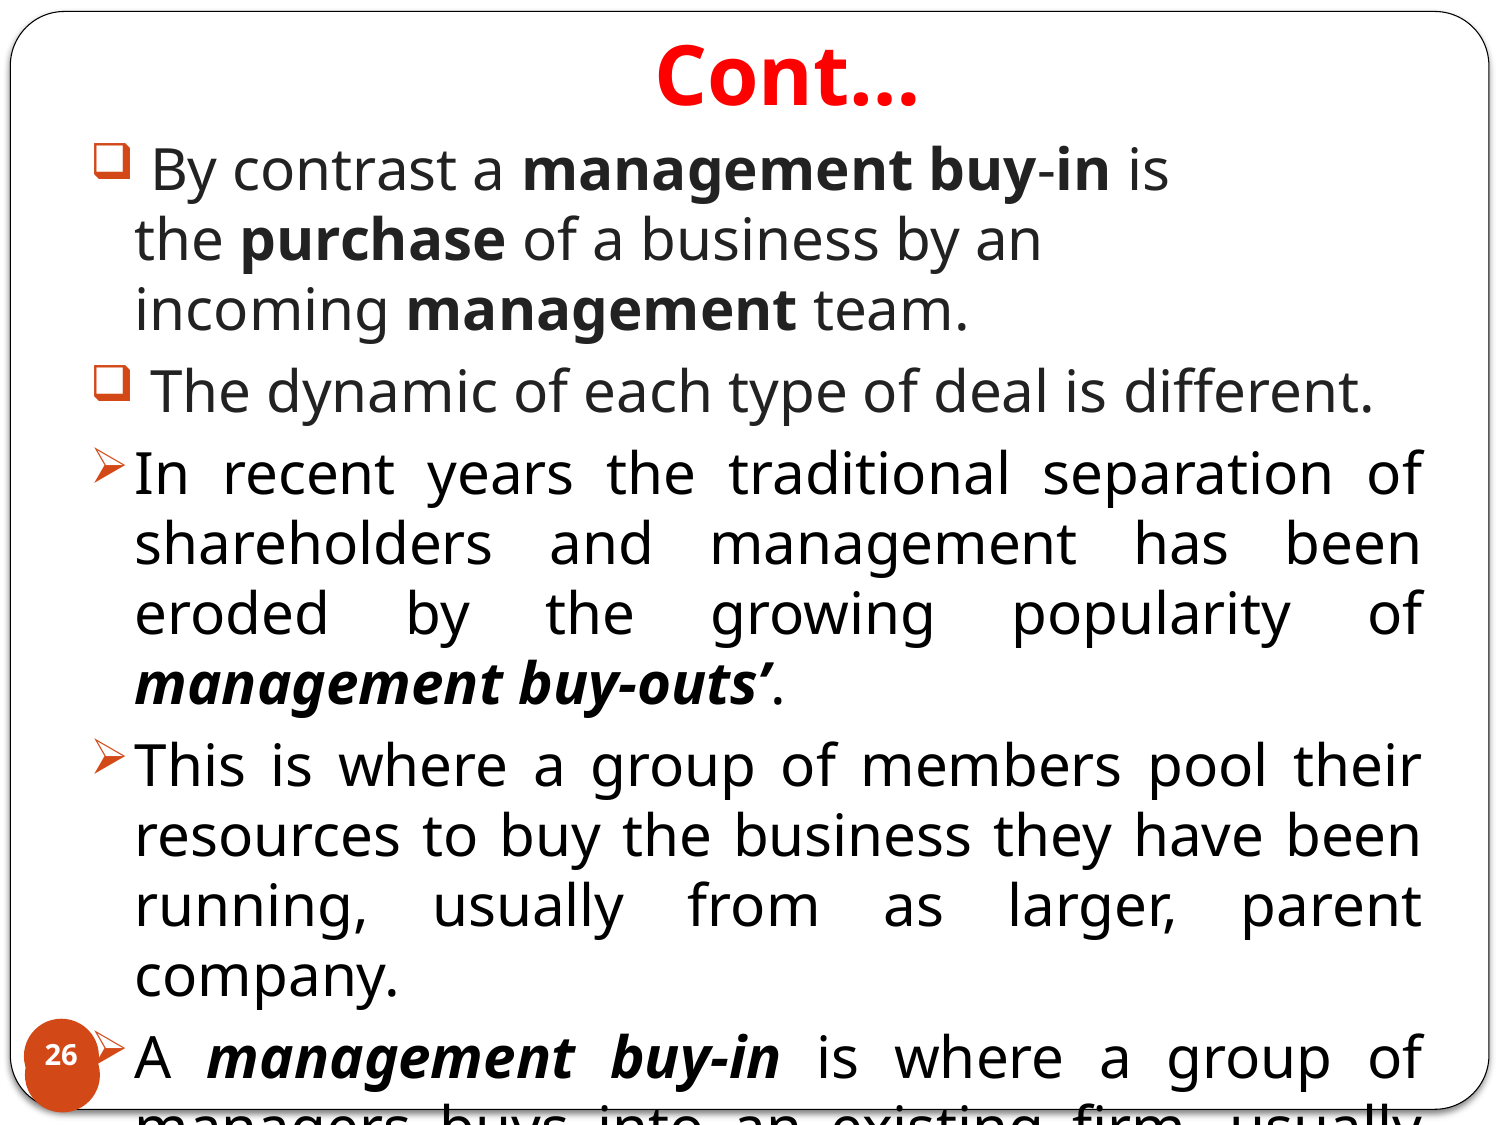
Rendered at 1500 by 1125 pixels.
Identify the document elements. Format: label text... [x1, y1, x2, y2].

list By contrast a management buy-in is the purchase of a business by an incoming management team. The dynamic of each type of deal is different. In recent years the traditional separation of shareholders and management has been eroded by the growing popularity of management buy-outs’. This is where a group of members pool their resources to buy the business they have been running, usually from as larger, parent company. A management buy-in is where a group of managers buys into an existing firm, usually replacing those who have been running it. [75, 125, 1438, 1075]
title Cont… [150, 24, 1425, 125]
text_box 26 [23, 1018, 99, 1094]
slide_number 26 [24, 1065, 100, 1113]
